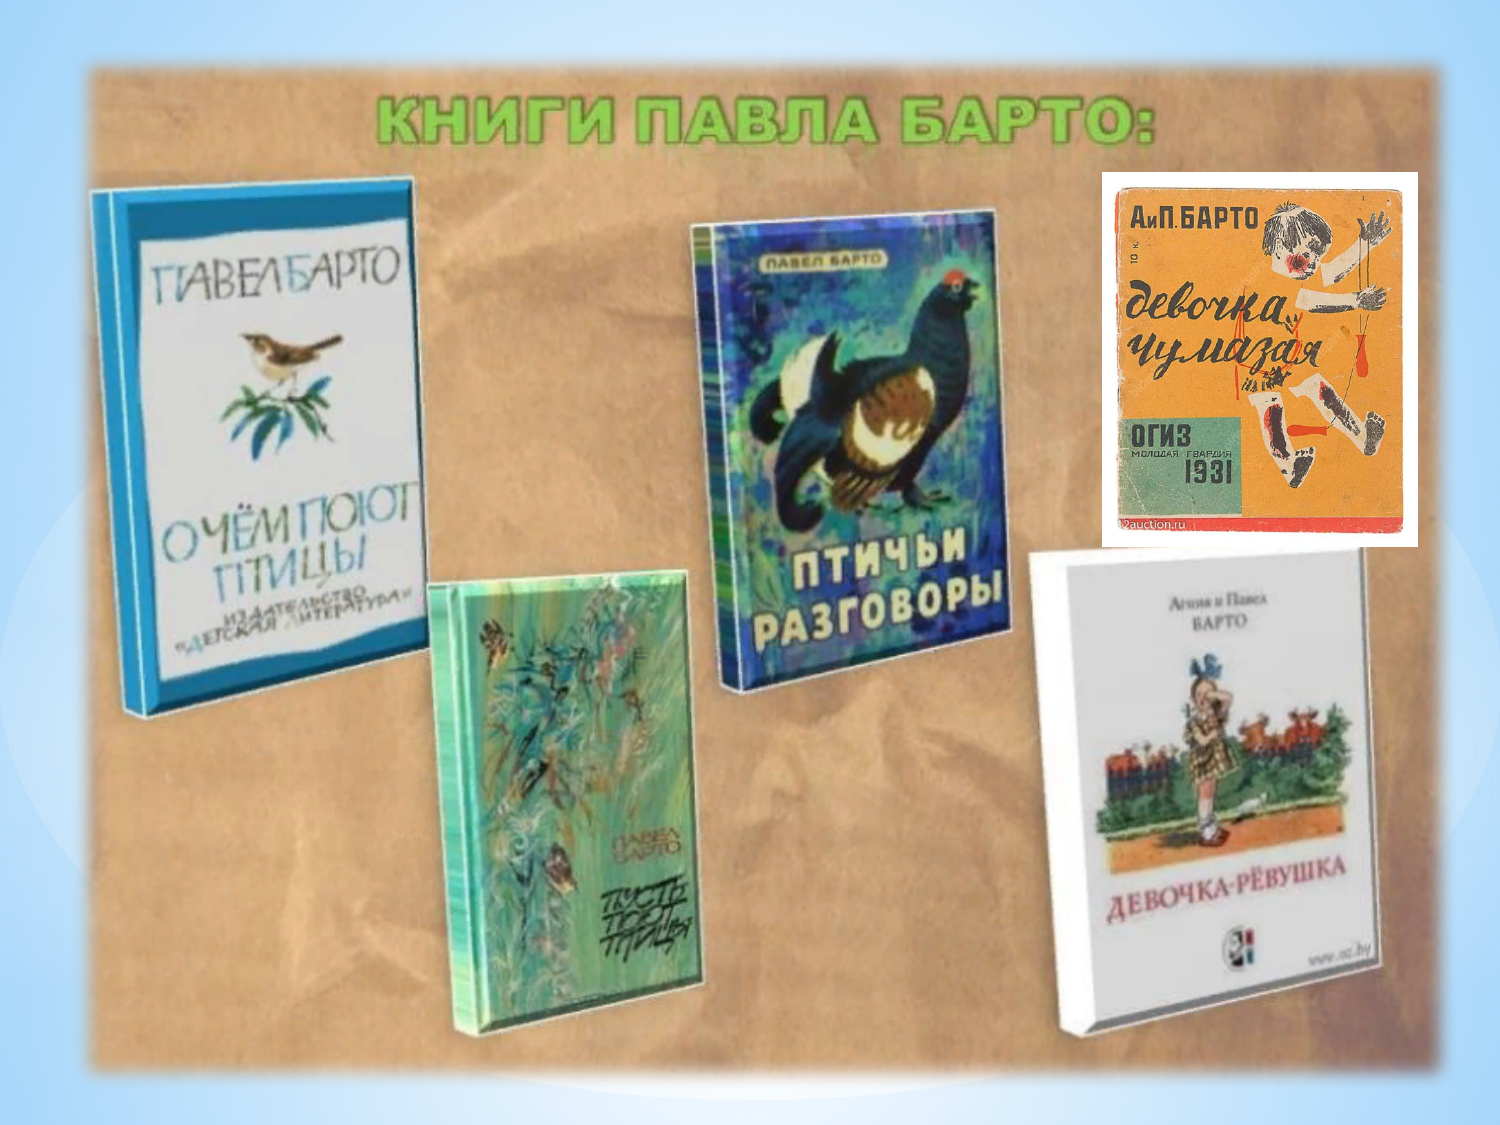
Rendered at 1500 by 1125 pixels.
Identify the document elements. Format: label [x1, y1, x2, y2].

picture [72, 49, 1459, 1090]
